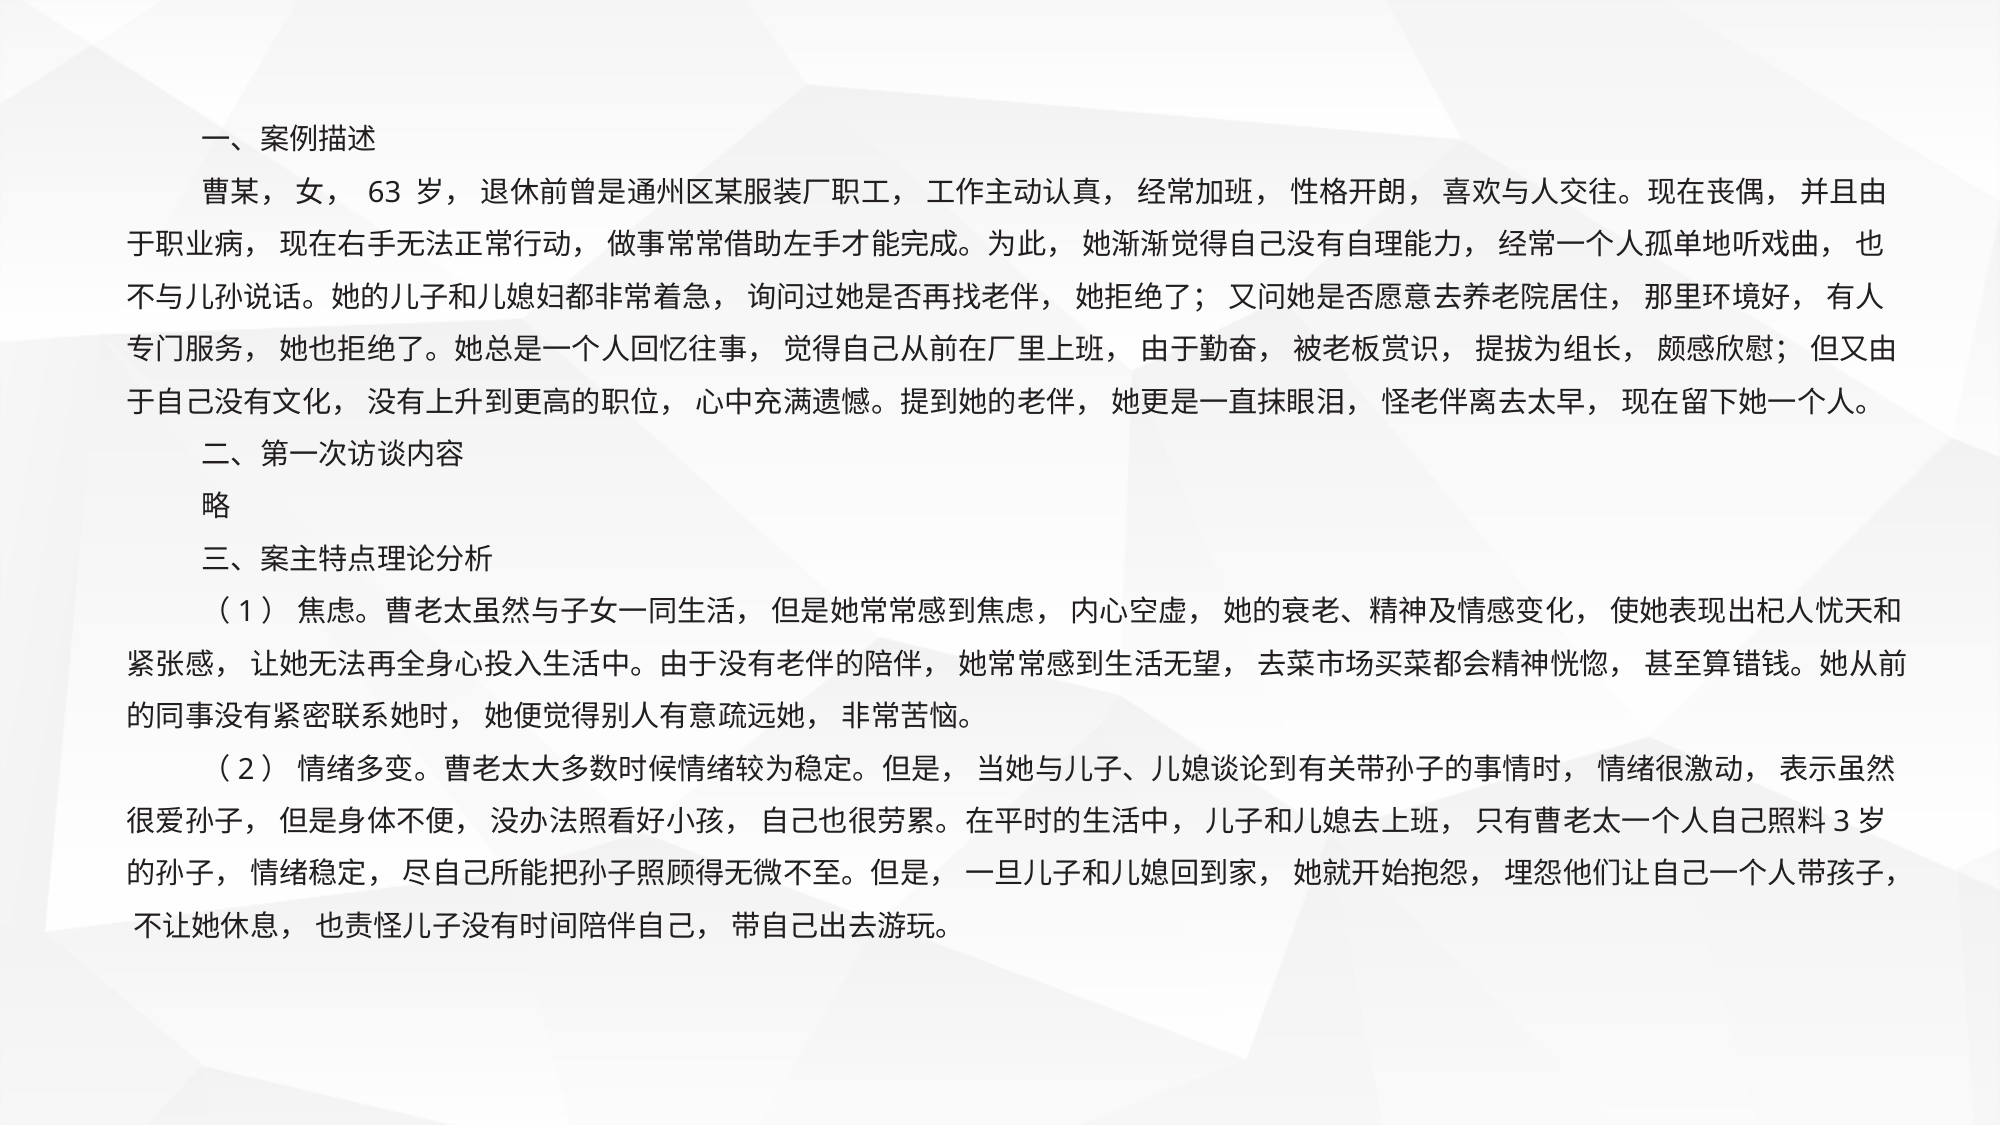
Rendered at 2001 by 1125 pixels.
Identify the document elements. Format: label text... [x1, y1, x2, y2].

picture [0, 0, 2000, 1125]
text_box 一、案例描述 曹某， 女， 63 岁， 退休前曾是通州区某服装厂职工， 工作主动认真， 经常加班， 性格开朗， 喜欢与人交往。现在丧偶， 并且由于职业病， 现在右手无法正常行动， 做事常常借助左手才能完成。为此， 她渐渐觉得自己没有自理能力， 经常一个人孤单地听戏曲， 也不与儿孙说话。她的儿子和儿媳妇都非常着急， 询问过她是否再找老伴， 她拒绝了； 又问她是否愿意去养老院居住， 那里环境好， 有人专门服务， 她也拒绝了。她总是一个人回忆往事， 觉得自己从前在厂里上班， 由于勤奋， 被老板赏识， 提拔为组长， 颇感欣慰； 但又由于自己没有文化， 没有上升到更高的职位， 心中充满遗憾。提到她的老伴， 她更是一直抹眼泪， 怪老伴离去太早， 现在留下她一个人。 二、第一次访谈内容 略 三、案主特点理论分析 （1） 焦虑。曹老太虽然与子女一同生活， 但是她常常感到焦虑， 内心空虚， 她的衰老、精神及情感变化， 使她表现出杞人忧天和紧张感， 让她无法再全身心投入生活中。由于没有老伴的陪伴， 她常常感到生活无望， 去菜市场买菜都会精神恍惚， 甚至算错钱。她从前的同事没有紧密联系她时， 她便觉得别人有意疏远她， 非常苦恼。 （2） 情绪多变。曹老太大多数时候情绪较为稳定。但是， 当她与儿子、儿媳谈论到有关带孙子的事情时， 情绪很激动， 表示虽然很爱孙子， 但是身体不便， 没办法照看好小孩， 自己也很劳累。在平时的生活中， 儿子和儿媳去上班， 只有曹老太一个人自己照料3岁的孙子， 情绪稳定， 尽自己所能把孙子照顾得无微不至。但是， 一旦儿子和儿媳回到家， 她就开始抱怨， 埋怨他们让自己一个人带孩子， 不让她休息， 也责怪儿子没有时间陪伴自己， 带自己出去游玩。 [111, 95, 1926, 950]
